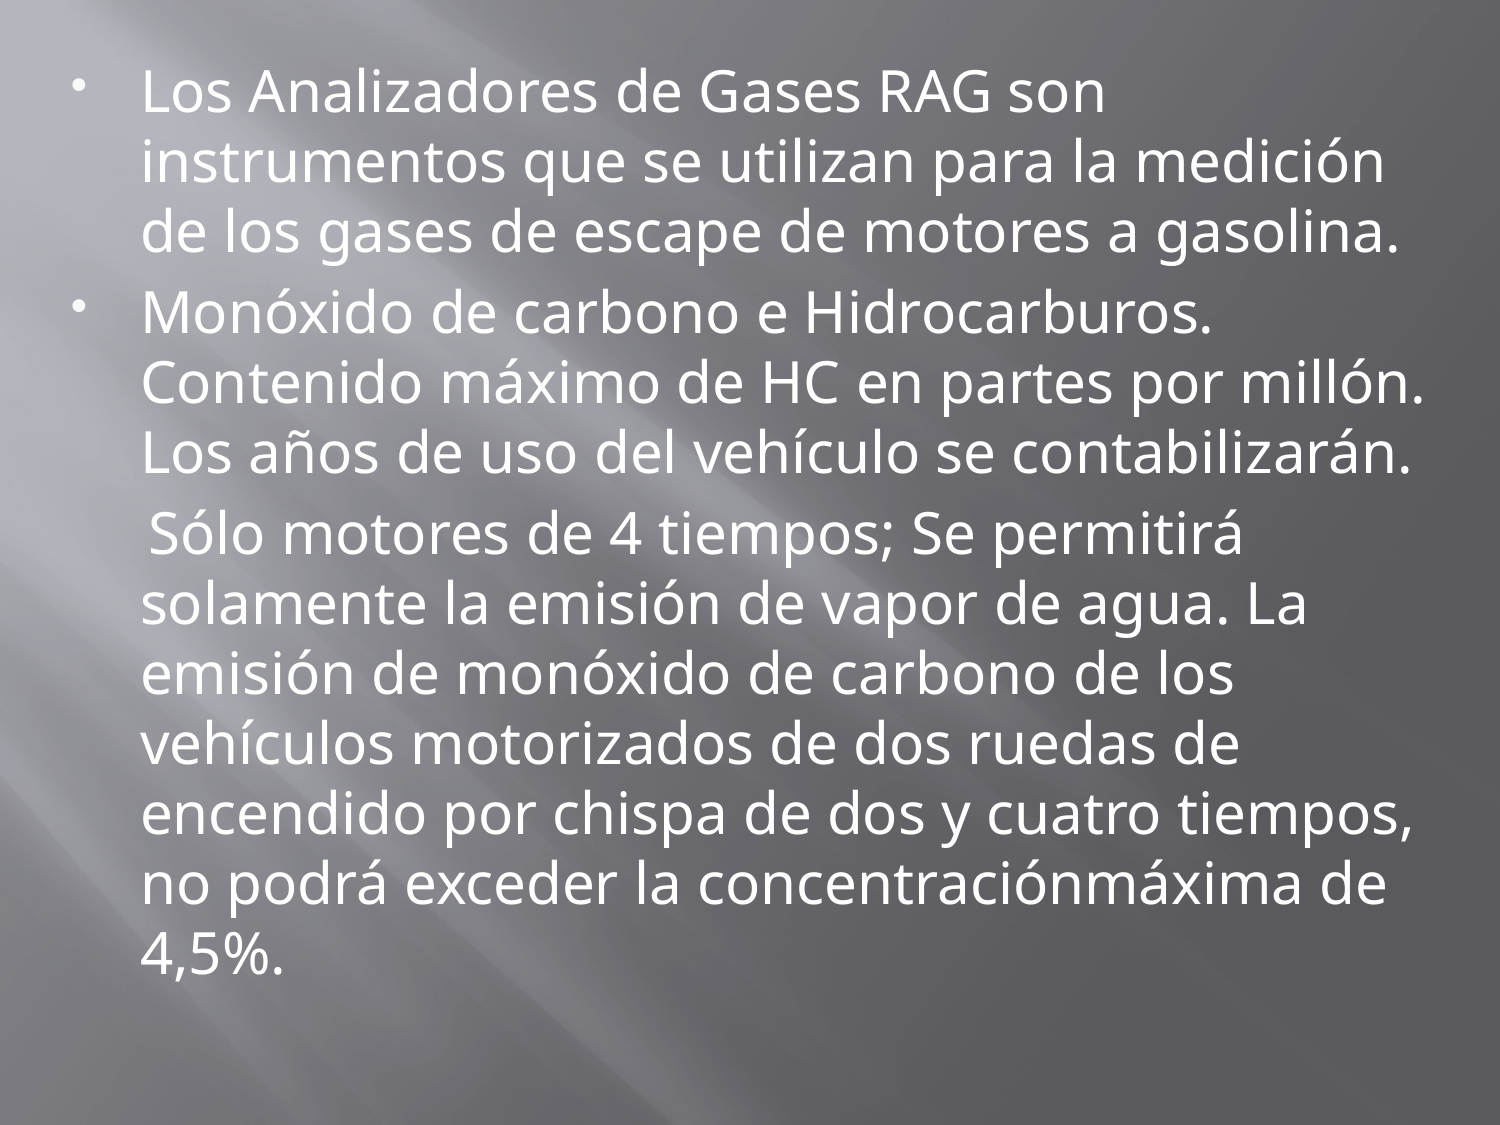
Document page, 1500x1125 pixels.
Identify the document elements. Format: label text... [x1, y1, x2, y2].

list Los Analizadores de Gases RAG son instrumentos que se utilizan para la medición de los gases de escape de motores a gasolina. Monóxido de carbono e Hidrocarburos. Contenido máximo de HC en partes por millón. Los años de uso del vehículo se contabilizarán. Sólo motores de 4 tiempos; Se permitirá solamente la emisión de vapor de agua. La emisión de monóxido de carbono de los vehículos motorizados de dos ruedas de encendido por chispa de dos y cuatro tiempos, no podrá exceder la concentraciónmáxima de 4,5%. [35, 46, 1465, 1090]
